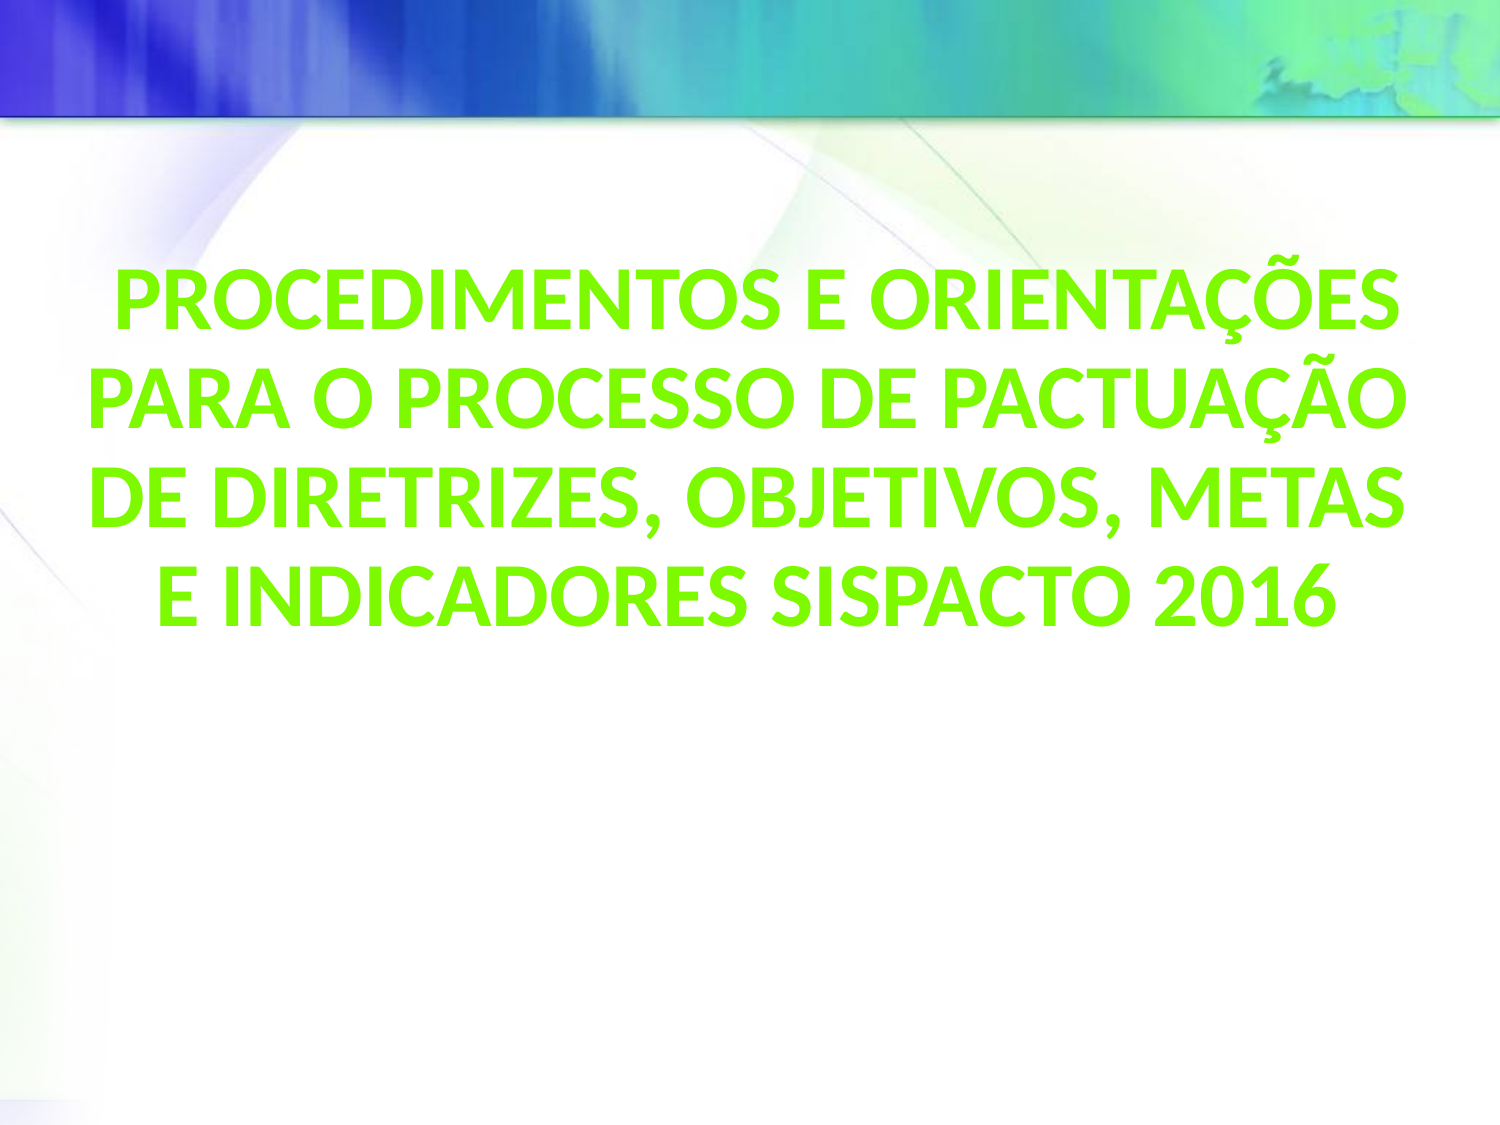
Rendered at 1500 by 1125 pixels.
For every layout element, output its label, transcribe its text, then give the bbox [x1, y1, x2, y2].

picture [0, 0, 1500, 1125]
text_box PROCEDIMENTOS E ORIENTAÇÕES PARA O PROCESSO DE PACTUAÇÃO DE DIRETRIZES, OBJETIVOS, METAS E INDICADORES SISPACTO 2016 [50, 243, 1445, 740]
